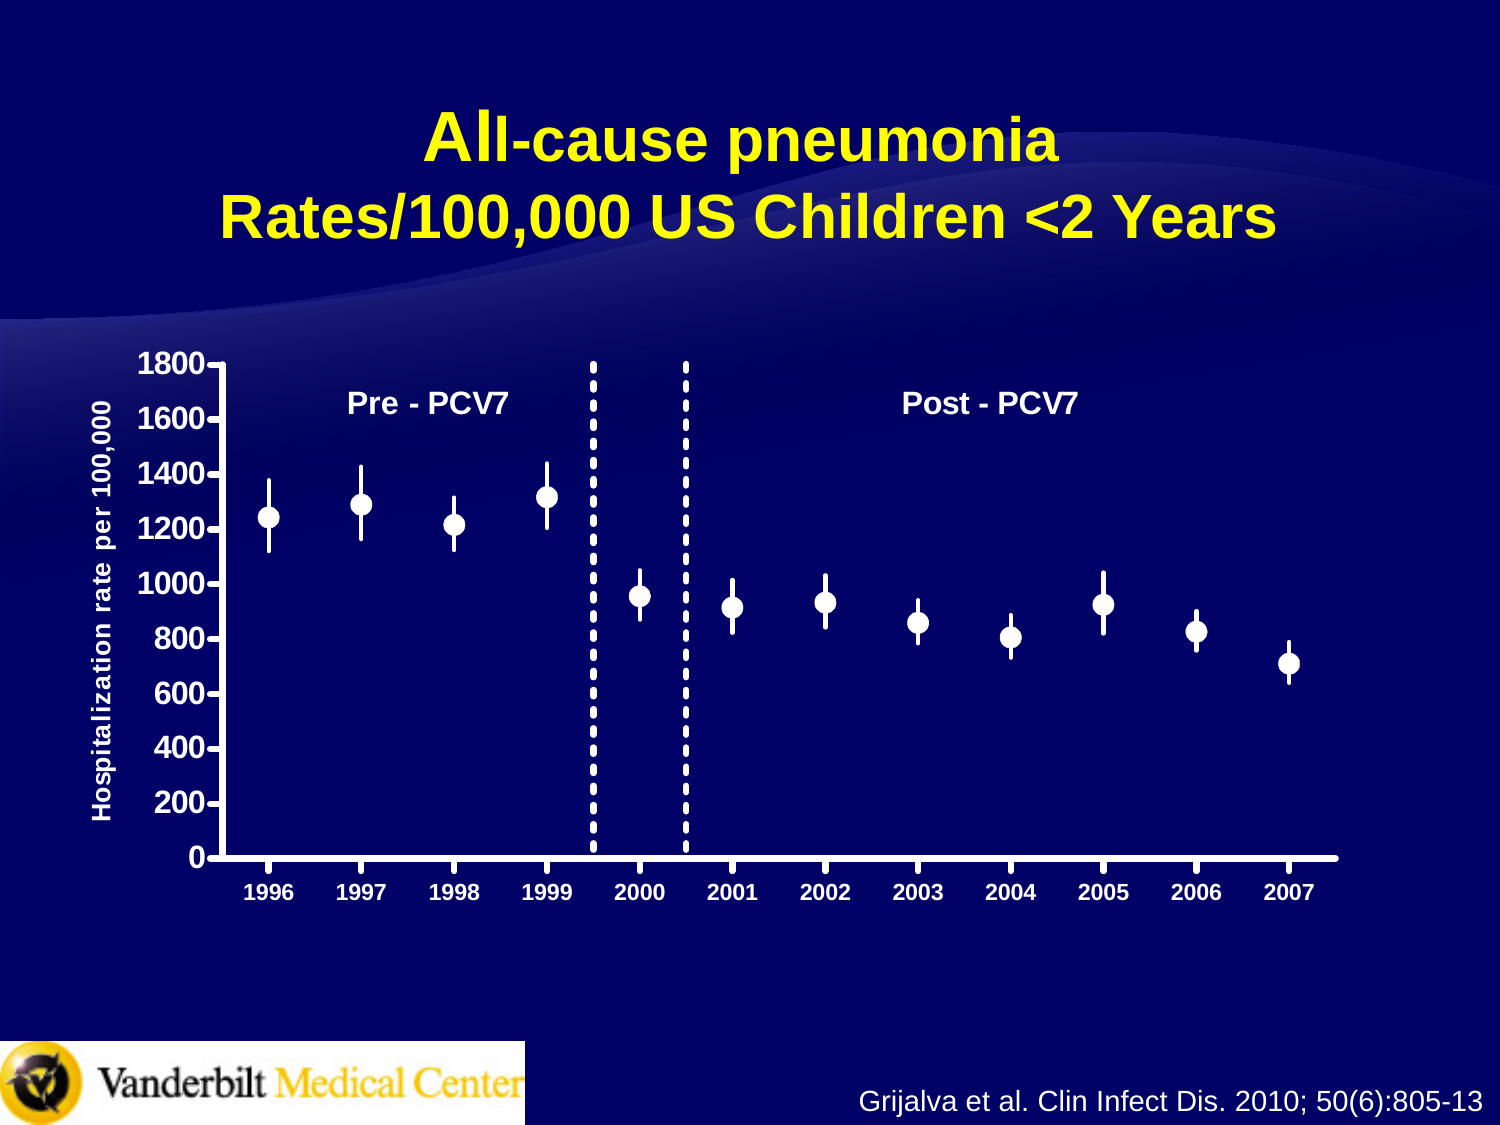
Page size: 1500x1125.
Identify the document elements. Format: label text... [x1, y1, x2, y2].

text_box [55, 304, 1500, 1125]
title All-cause pneumonia Rates/100,000 US Children <2 Years [75, 87, 1425, 301]
picture [0, 1041, 55, 1125]
